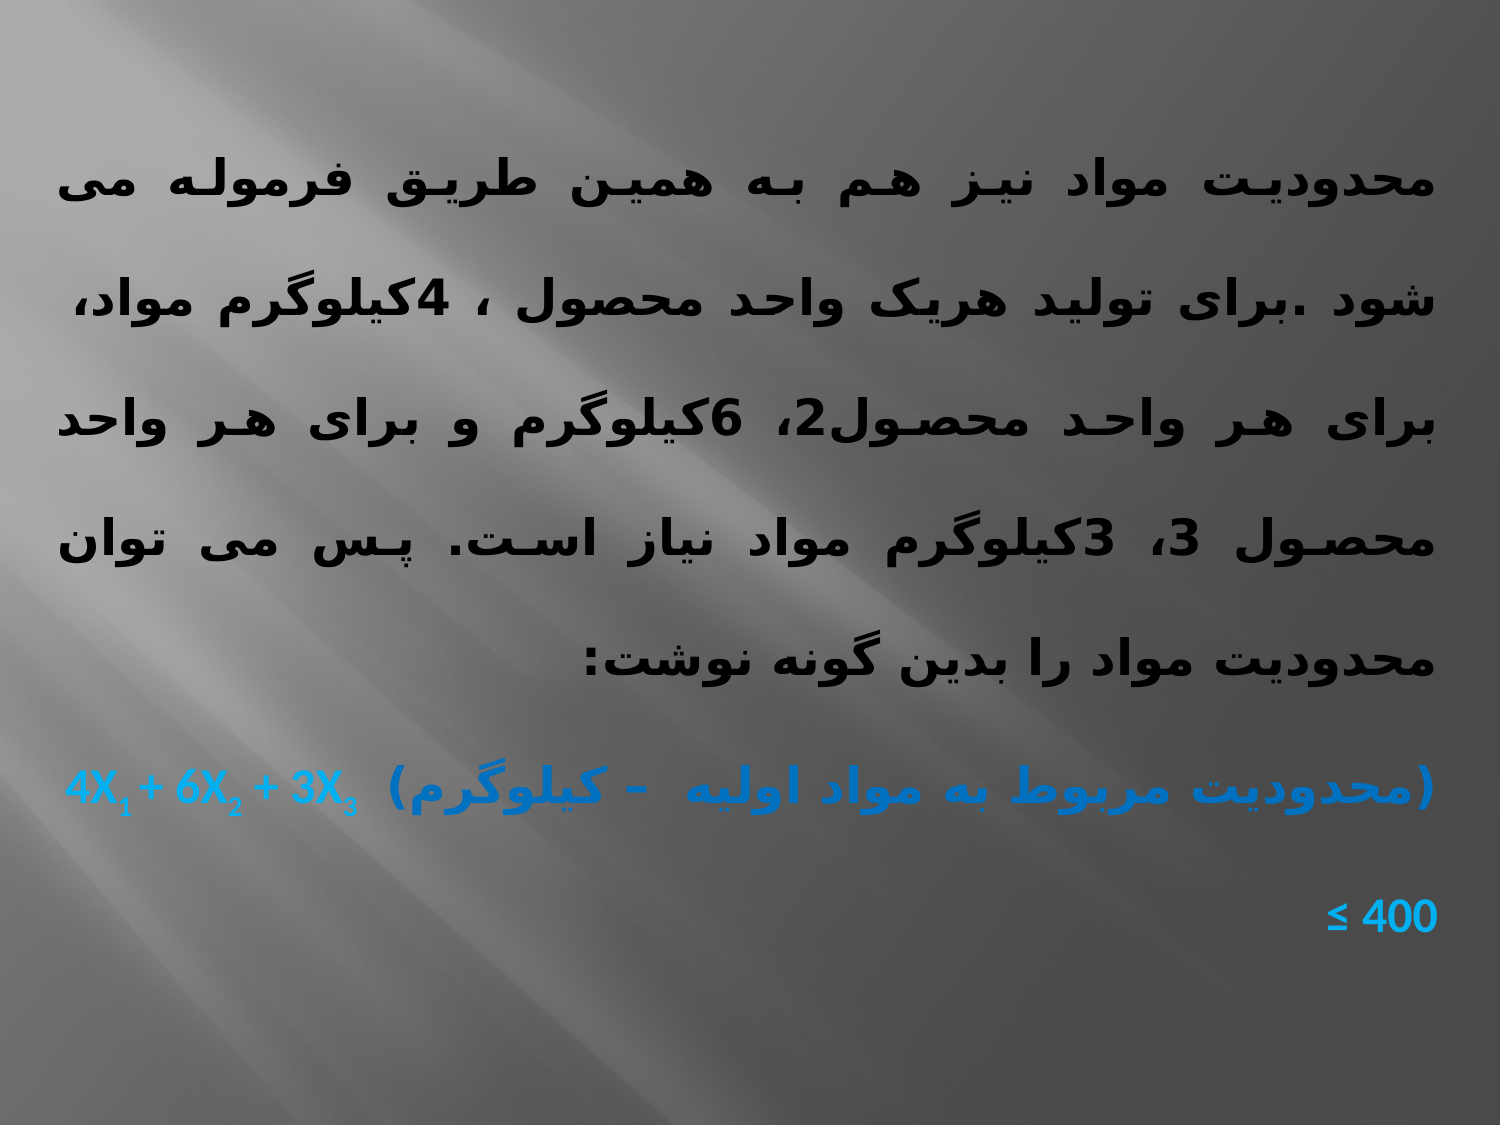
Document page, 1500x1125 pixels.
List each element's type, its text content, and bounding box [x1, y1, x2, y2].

text_box محدودیت مواد نیز هم به همین طریق فرموله می شود .برای تولید هریک واحد محصول ، 4کیلوگرم مواد، برای هر واحد محصول2، 6کیلوگرم و برای هر واحد محصول 3، 3کیلوگرم مواد نیاز است. پس می توان محدودیت مواد را بدین گونه نوشت: (محدودیت مربوط به مواد اولیه – کیلوگرم) 4X1 + 6X2 + 3X3 ≤ 400 [29, 78, 1453, 950]
